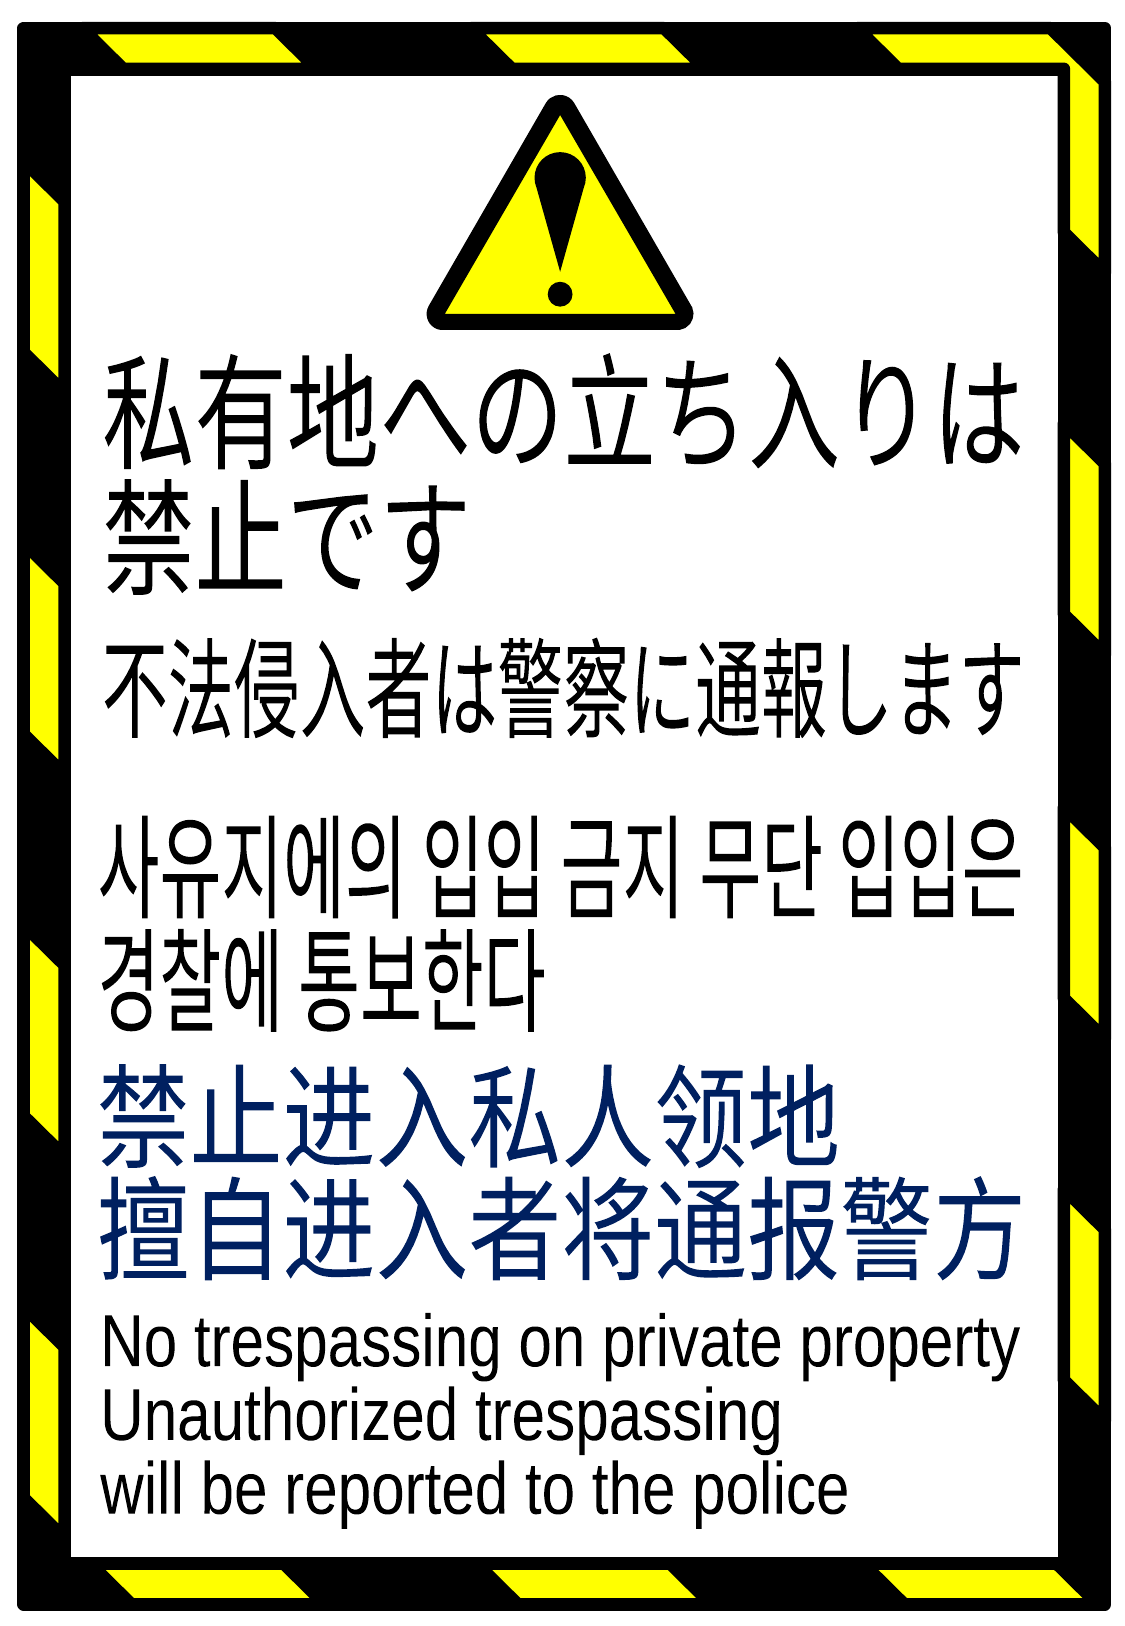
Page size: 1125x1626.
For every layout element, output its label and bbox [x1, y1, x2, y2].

text_box [427, 95, 693, 330]
text_box [0, 275, 1125, 1358]
text_box [99, 815, 1021, 1530]
